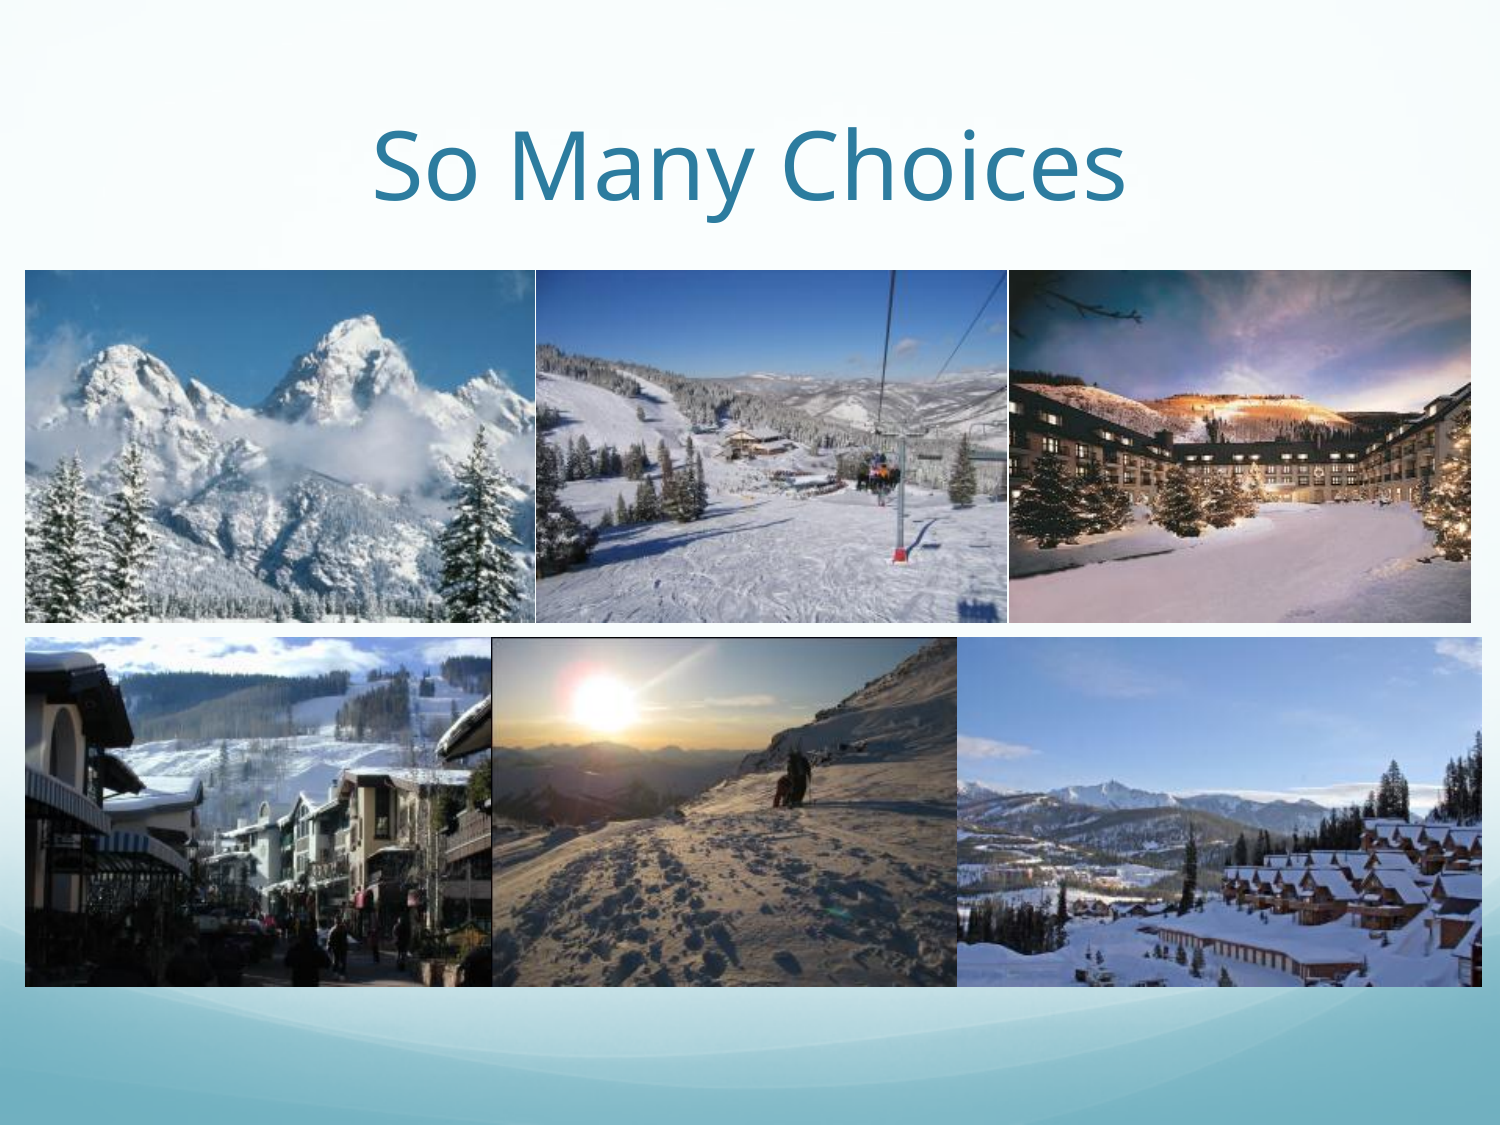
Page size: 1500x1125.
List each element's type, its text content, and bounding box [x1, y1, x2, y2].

title So Many Choices [90, 8, 1410, 228]
picture [24, 269, 1472, 624]
picture [24, 636, 1482, 987]
